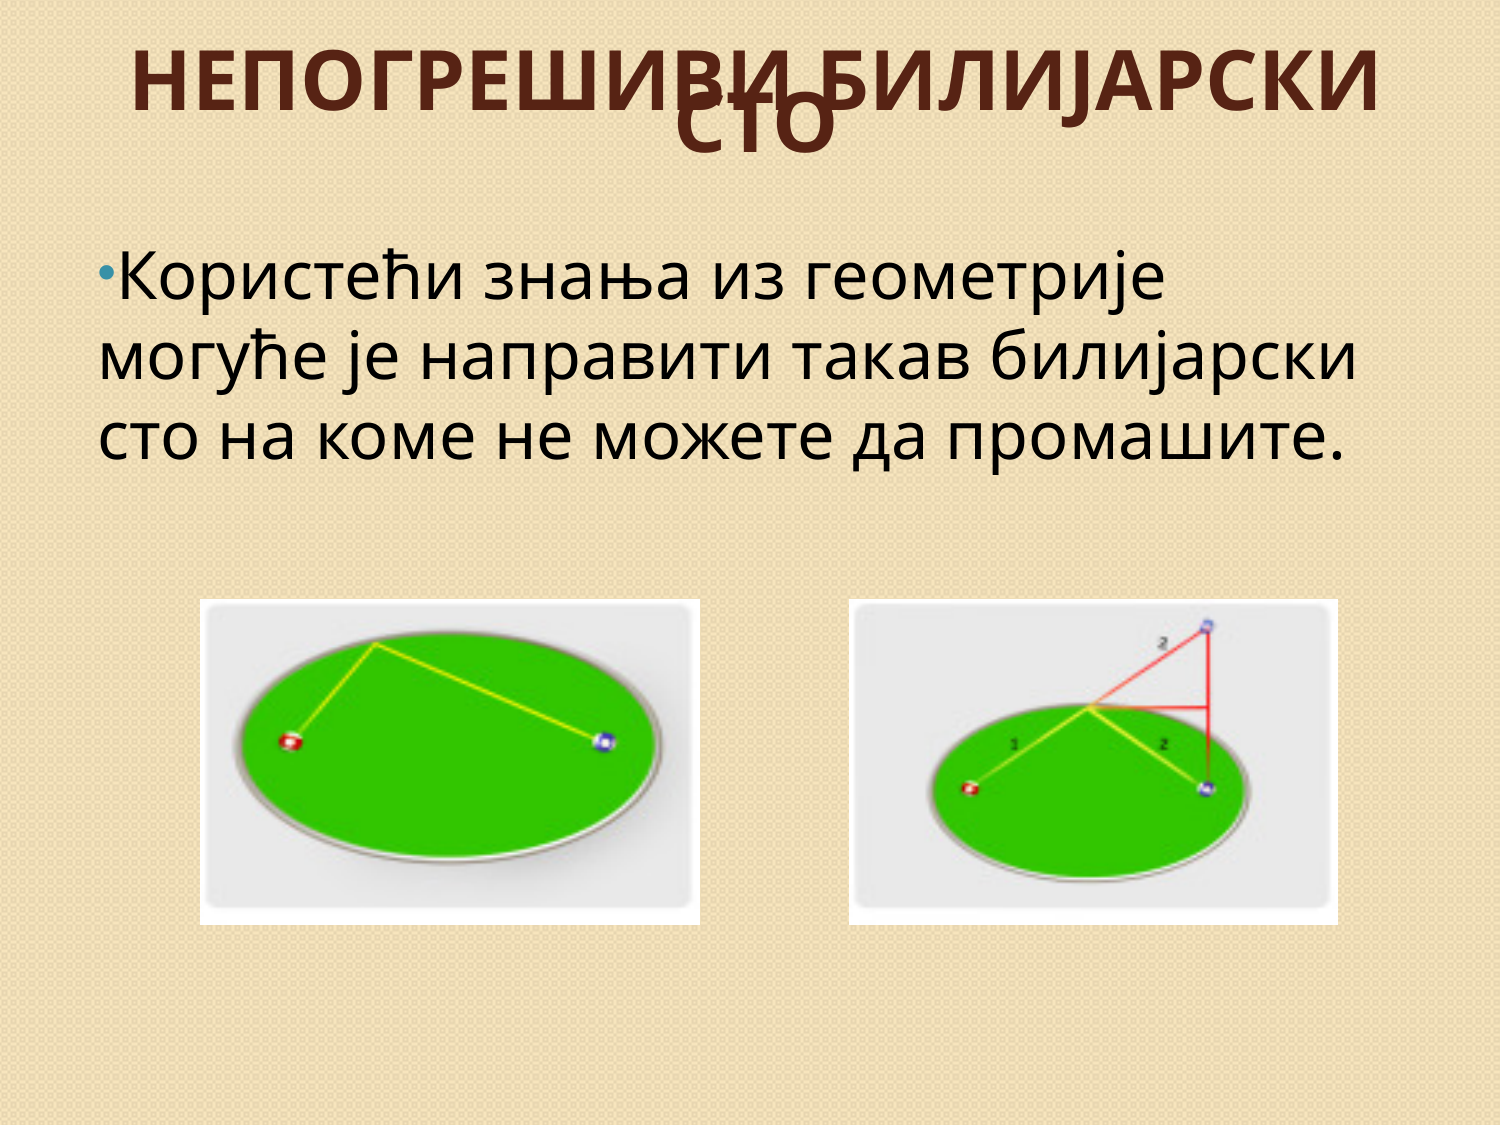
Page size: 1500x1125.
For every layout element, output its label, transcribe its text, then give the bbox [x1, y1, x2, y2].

list Користећи знања из геометрије могуће је направити такав билијарски сто на коме не можете да промашите. [75, 224, 1425, 1020]
title Непогрешиви билијарски сто [75, 37, 1438, 177]
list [199, 599, 701, 926]
picture [849, 599, 1338, 926]
